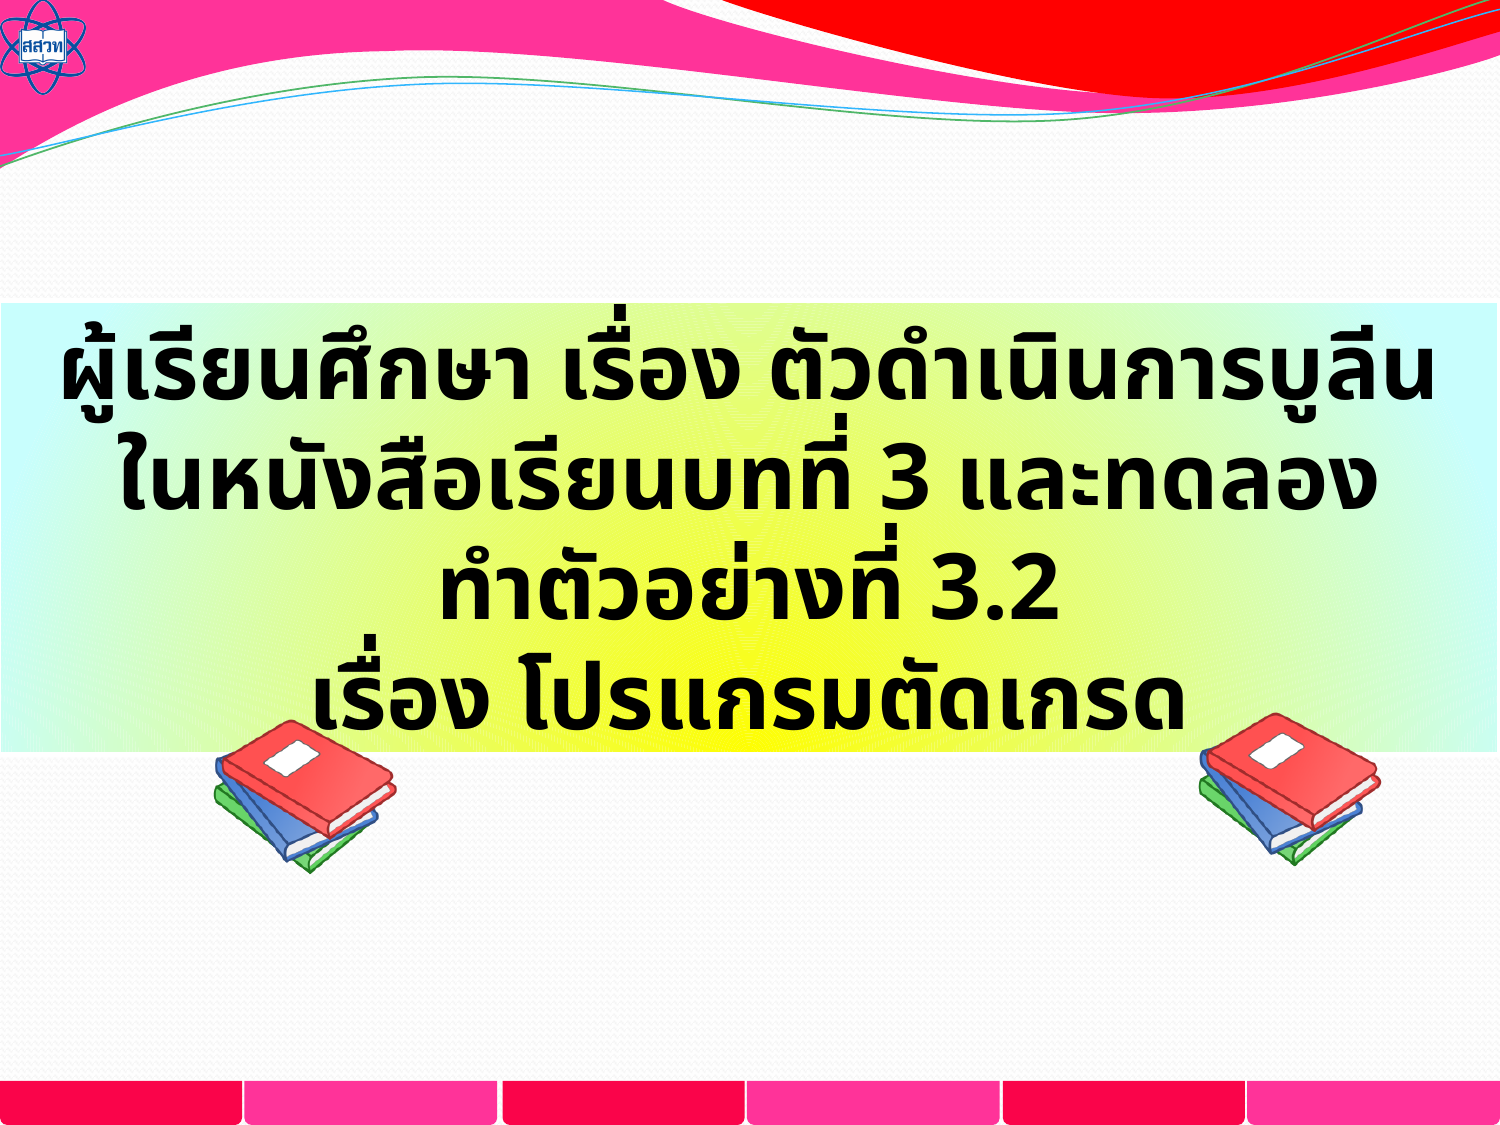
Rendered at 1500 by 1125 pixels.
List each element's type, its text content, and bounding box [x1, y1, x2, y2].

table_cell [1179, 704, 1186, 756]
picture [0, 0, 86, 95]
text_box ผู้เรียนศึกษา เรื่อง ตัวดำเนินการบูลีน ในหนังสือเรียนบทที่ 3 และทดลองทำตัวอย่างที่ 3.2 เรื่อง โปรแกรมตัดเกรด [0, 299, 1500, 756]
table_cell [1448, 705, 1454, 756]
picture [202, 710, 463, 895]
table_cell [195, 711, 202, 756]
table_cell [463, 713, 468, 756]
picture [1186, 703, 1448, 888]
